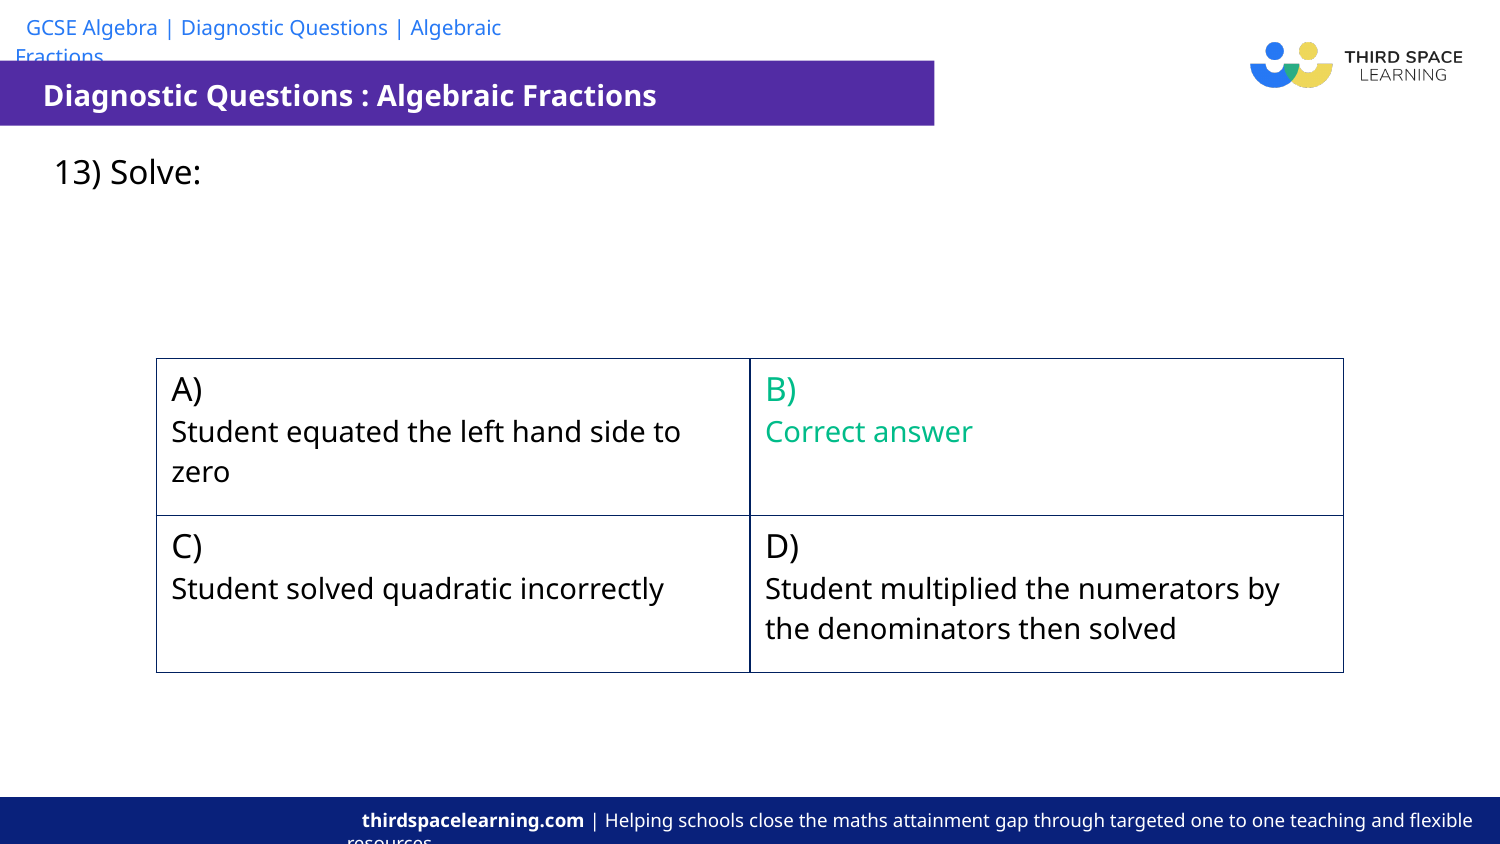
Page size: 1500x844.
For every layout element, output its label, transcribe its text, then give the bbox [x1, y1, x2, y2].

text_box Diagnostic Questions : Algebraic Fractions [27, 61, 778, 127]
picture [1250, 33, 1465, 99]
